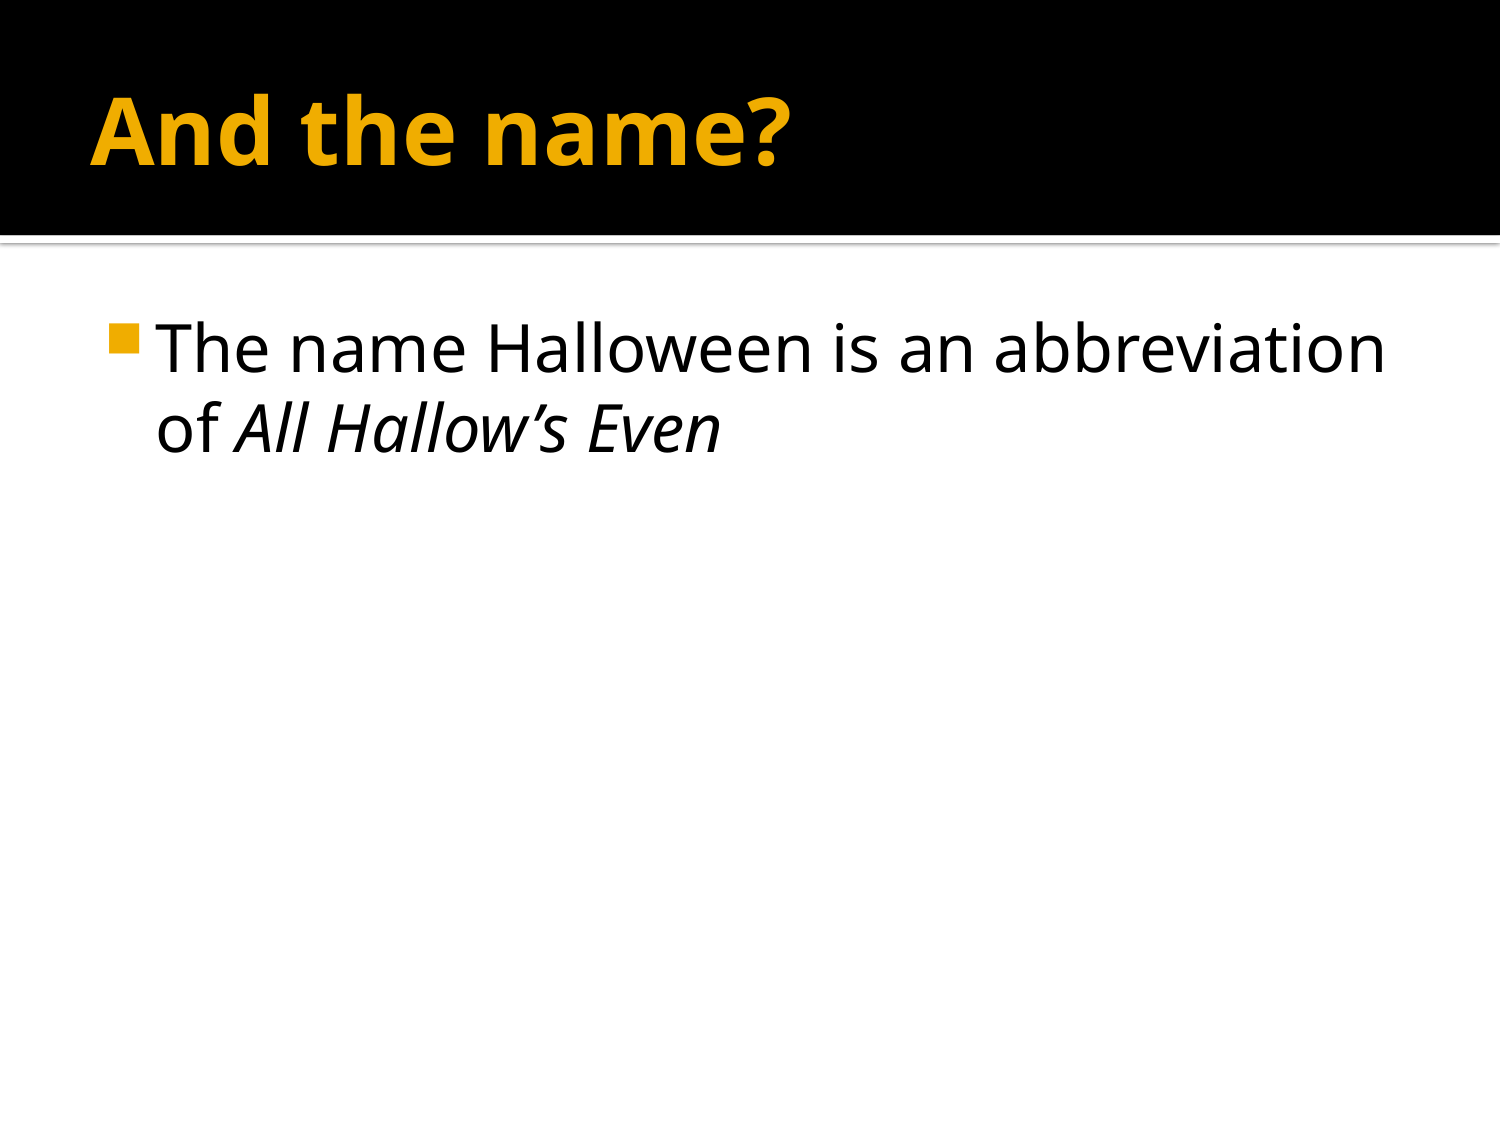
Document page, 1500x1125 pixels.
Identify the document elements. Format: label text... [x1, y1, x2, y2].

list The name Halloween is an abbreviation of All Hallow’s Even [74, 290, 1426, 1051]
title And the name? [75, 25, 1425, 231]
